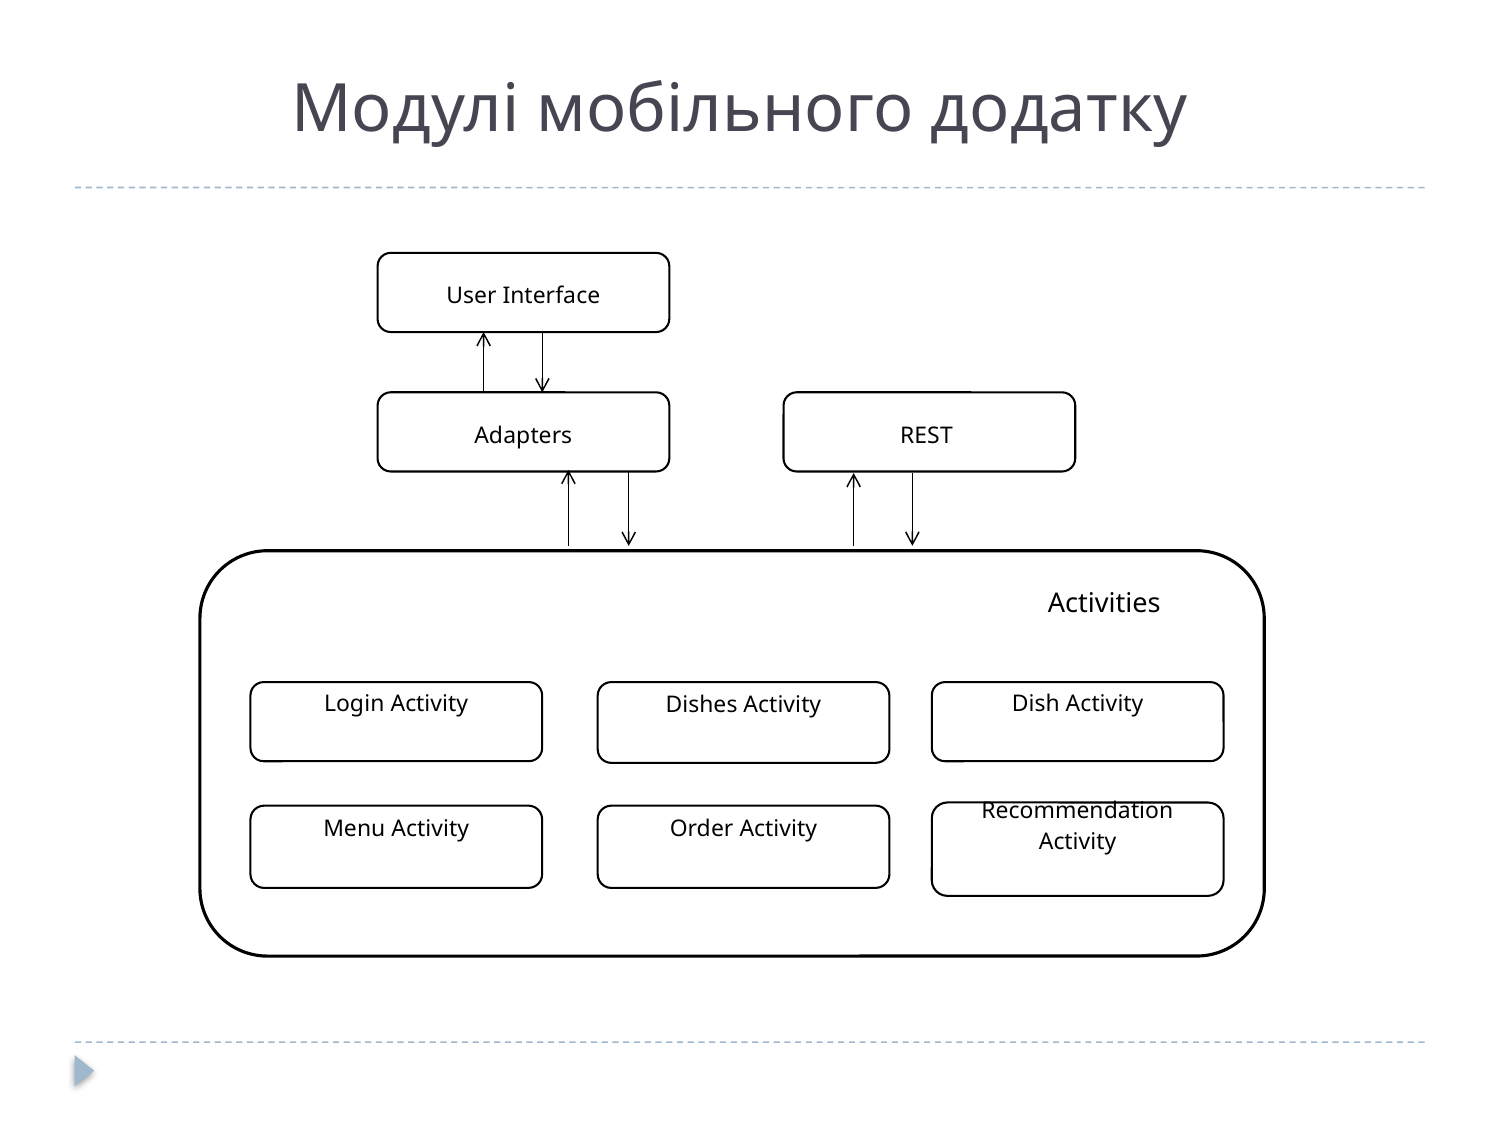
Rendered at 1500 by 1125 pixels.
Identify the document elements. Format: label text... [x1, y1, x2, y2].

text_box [199, 252, 1265, 957]
title Модулі мобільного додатку [64, 19, 1415, 153]
